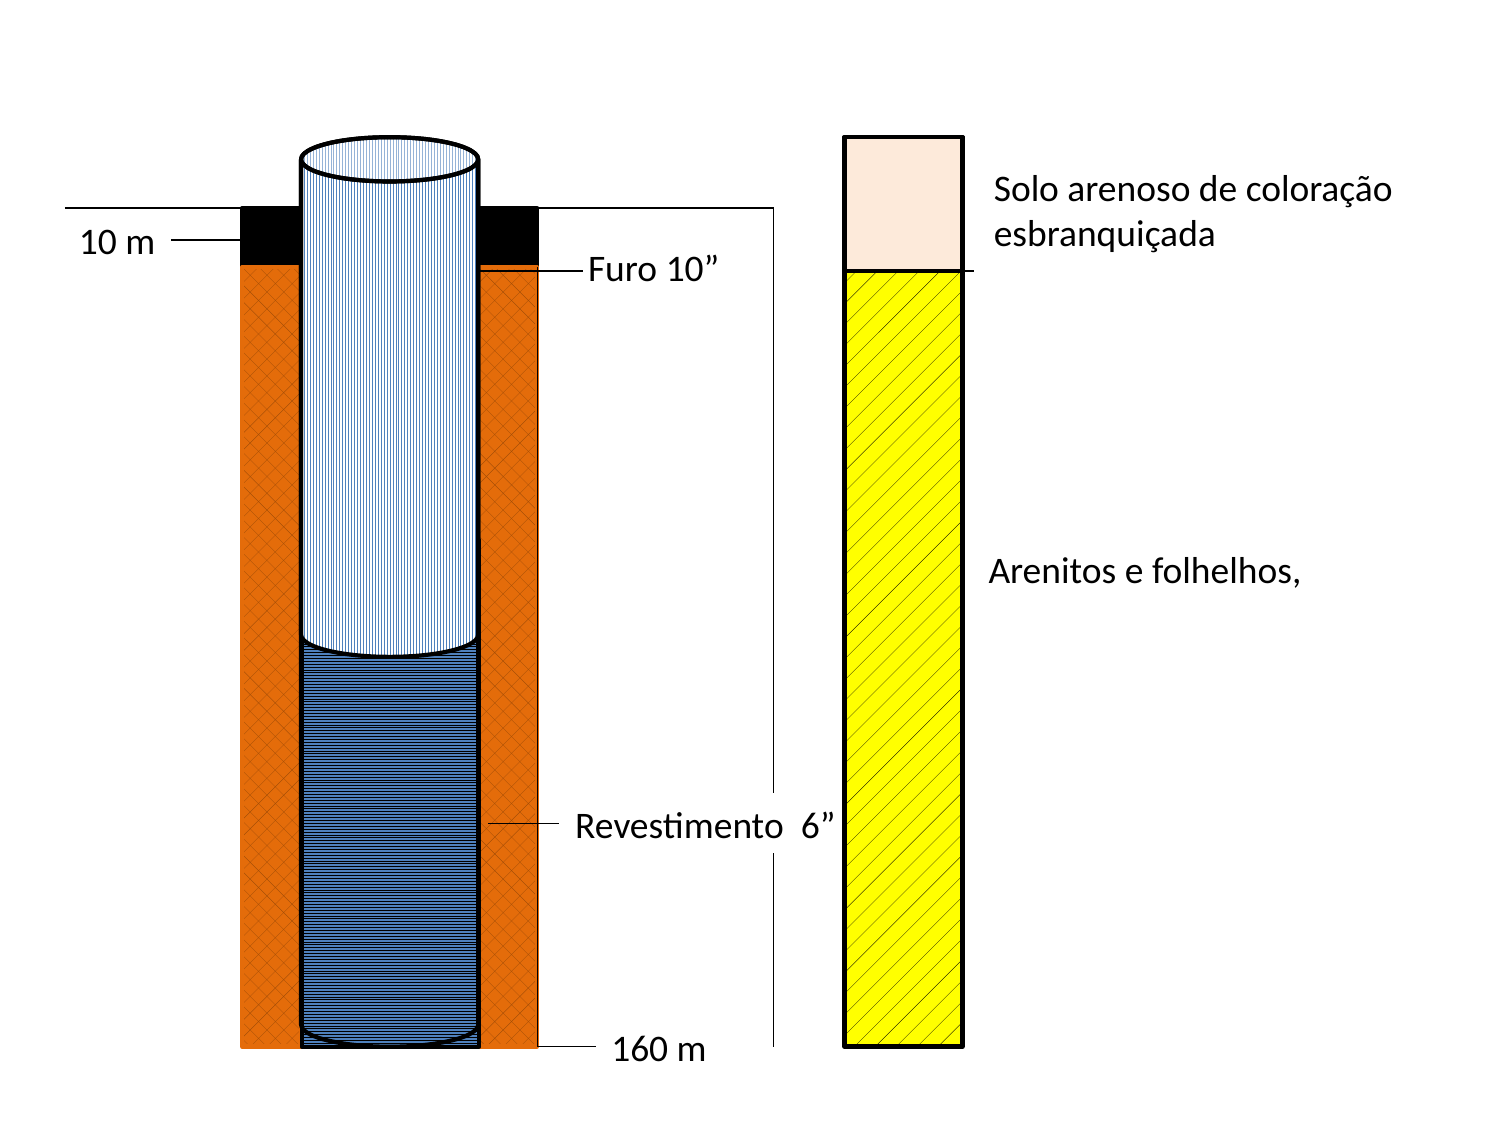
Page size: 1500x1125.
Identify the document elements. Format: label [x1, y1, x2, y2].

text_box [63, 136, 1494, 1078]
